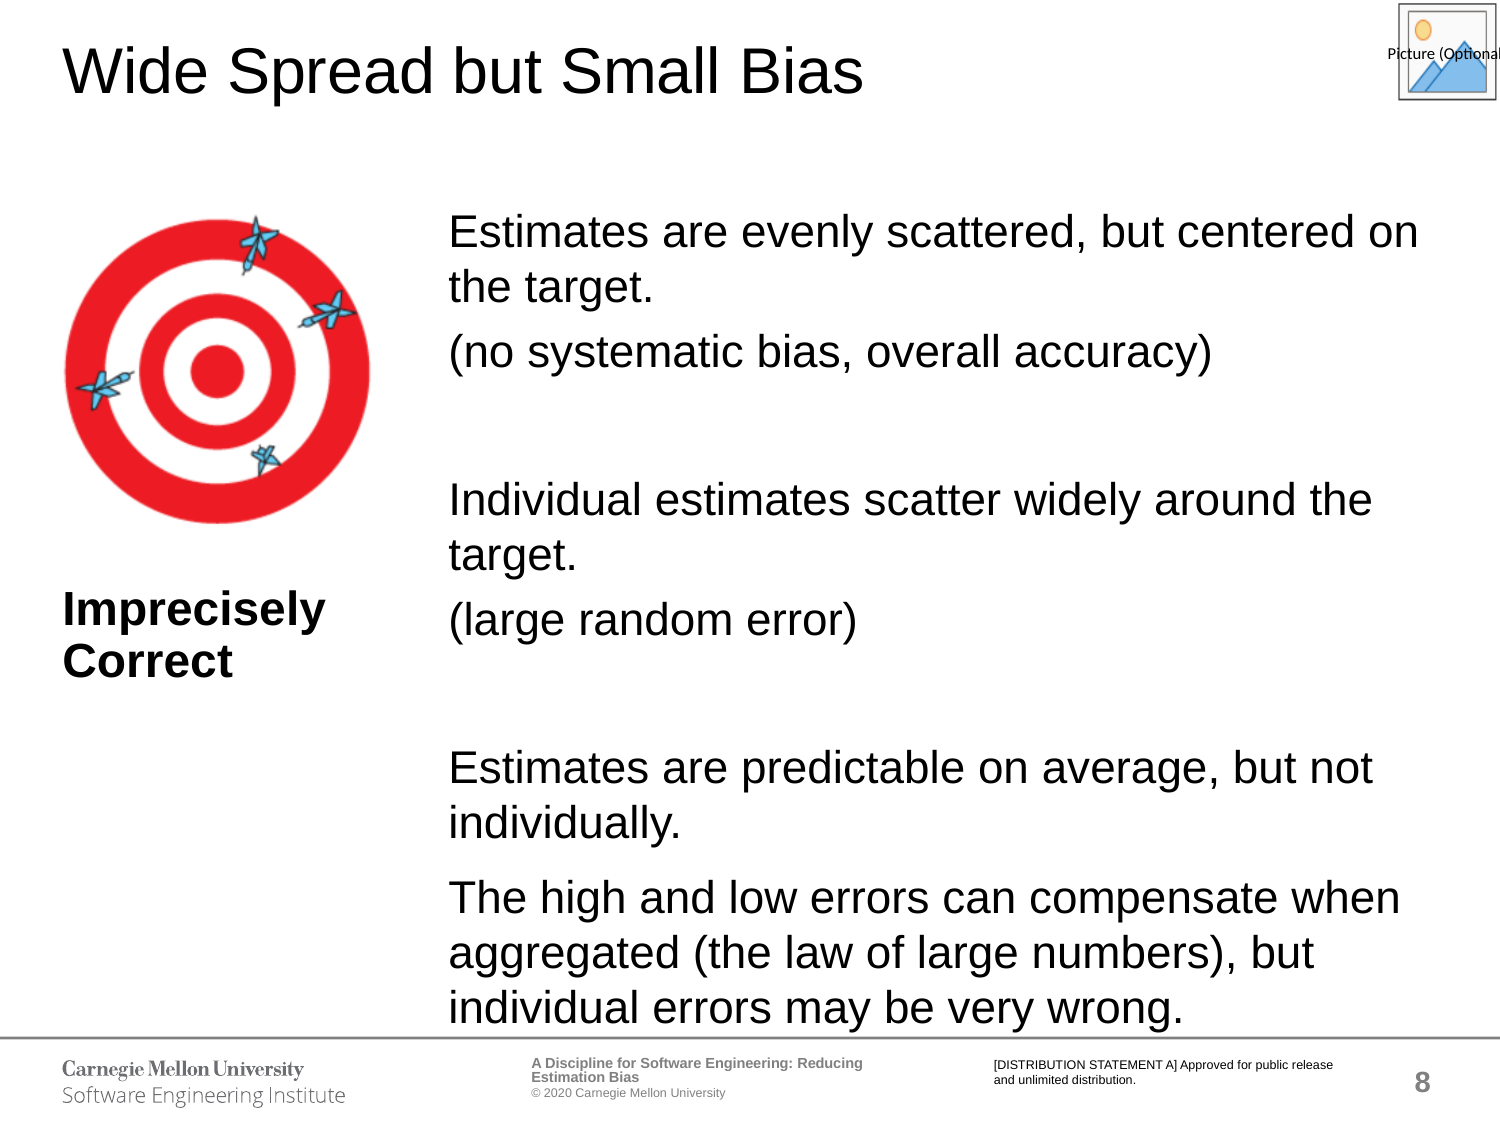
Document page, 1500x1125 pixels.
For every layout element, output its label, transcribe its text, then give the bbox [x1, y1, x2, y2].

picture [12, 197, 422, 575]
text_box Imprecisely Correct [62, 584, 444, 688]
list Estimates are evenly scattered, but centered on the target. (no systematic bias, overall accuracy) Individual estimates scatter widely around the target. (large random error) Estimates are predictable on average, but not individually. The high and low errors can compensate when aggregated (the law of large numbers), but individual errors may be very wrong. [448, 201, 1432, 988]
picture [1394, 0, 1500, 105]
title Wide Spread but Small Bias [62, 37, 1338, 182]
